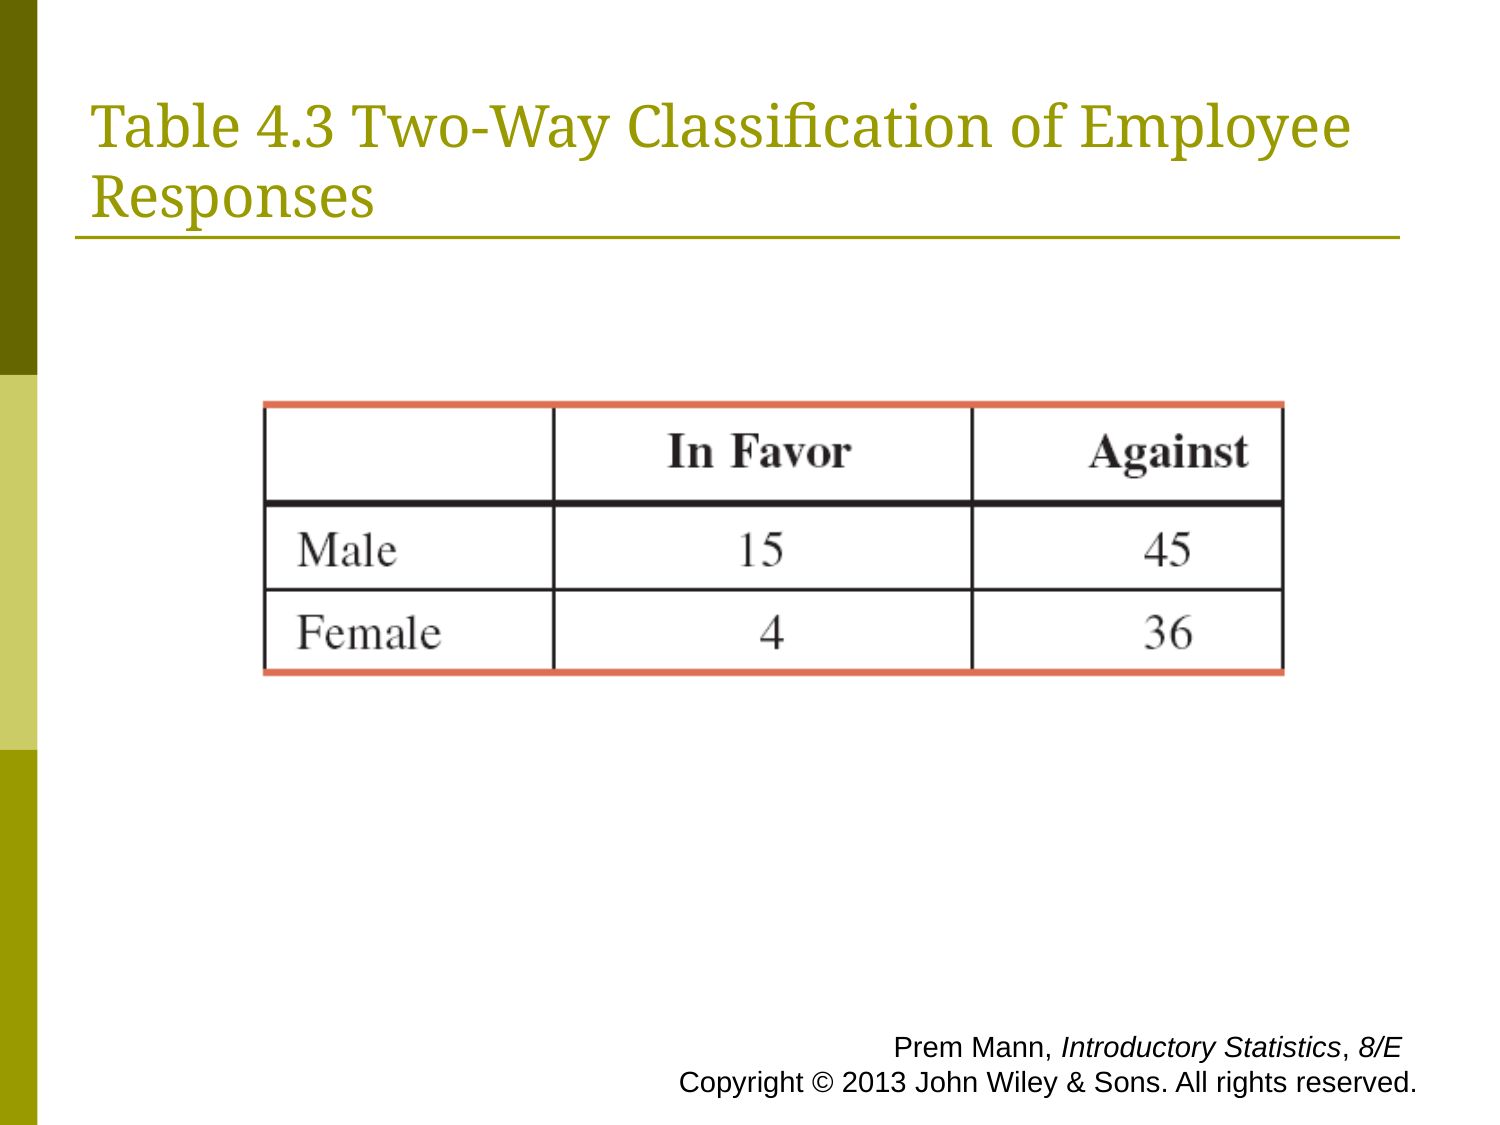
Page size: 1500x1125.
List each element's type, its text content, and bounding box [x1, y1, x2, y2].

picture [249, 387, 1303, 698]
text_box Prem Mann, Introductory Statistics, 8/E Copyright © 2013 John Wiley & Sons. All rights reserved. [664, 1020, 1449, 1106]
title Table 4.3 Two-Way Classification of Employee Responses [75, 50, 1425, 237]
